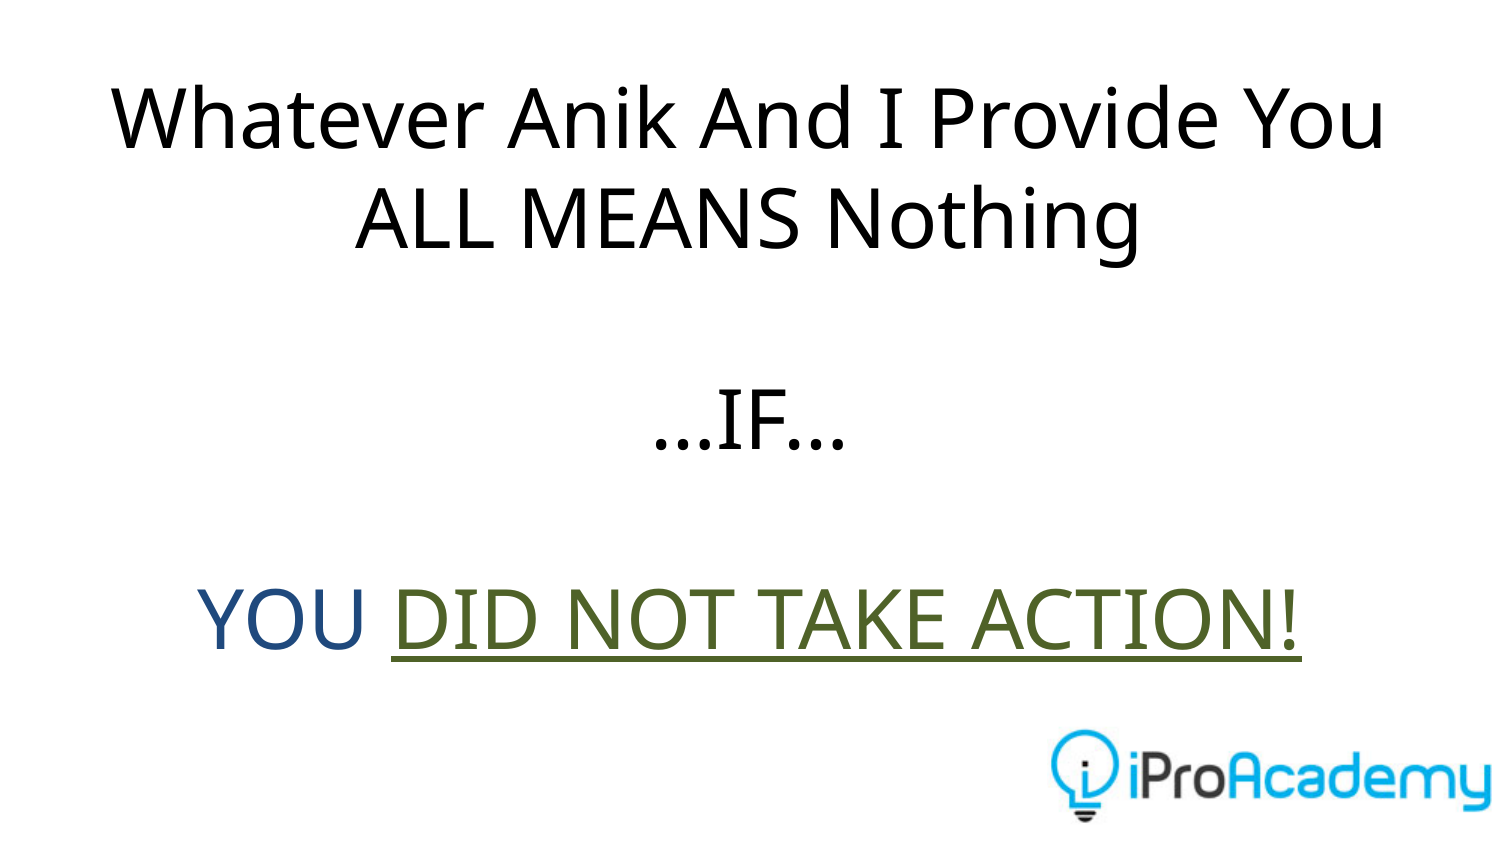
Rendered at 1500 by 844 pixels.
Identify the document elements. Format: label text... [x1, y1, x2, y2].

title Whatever Anik And I Provide You ALL MEANS Nothing …IF… YOU DID NOT TAKE ACTION! [75, 55, 1425, 776]
picture [1047, 715, 1499, 841]
